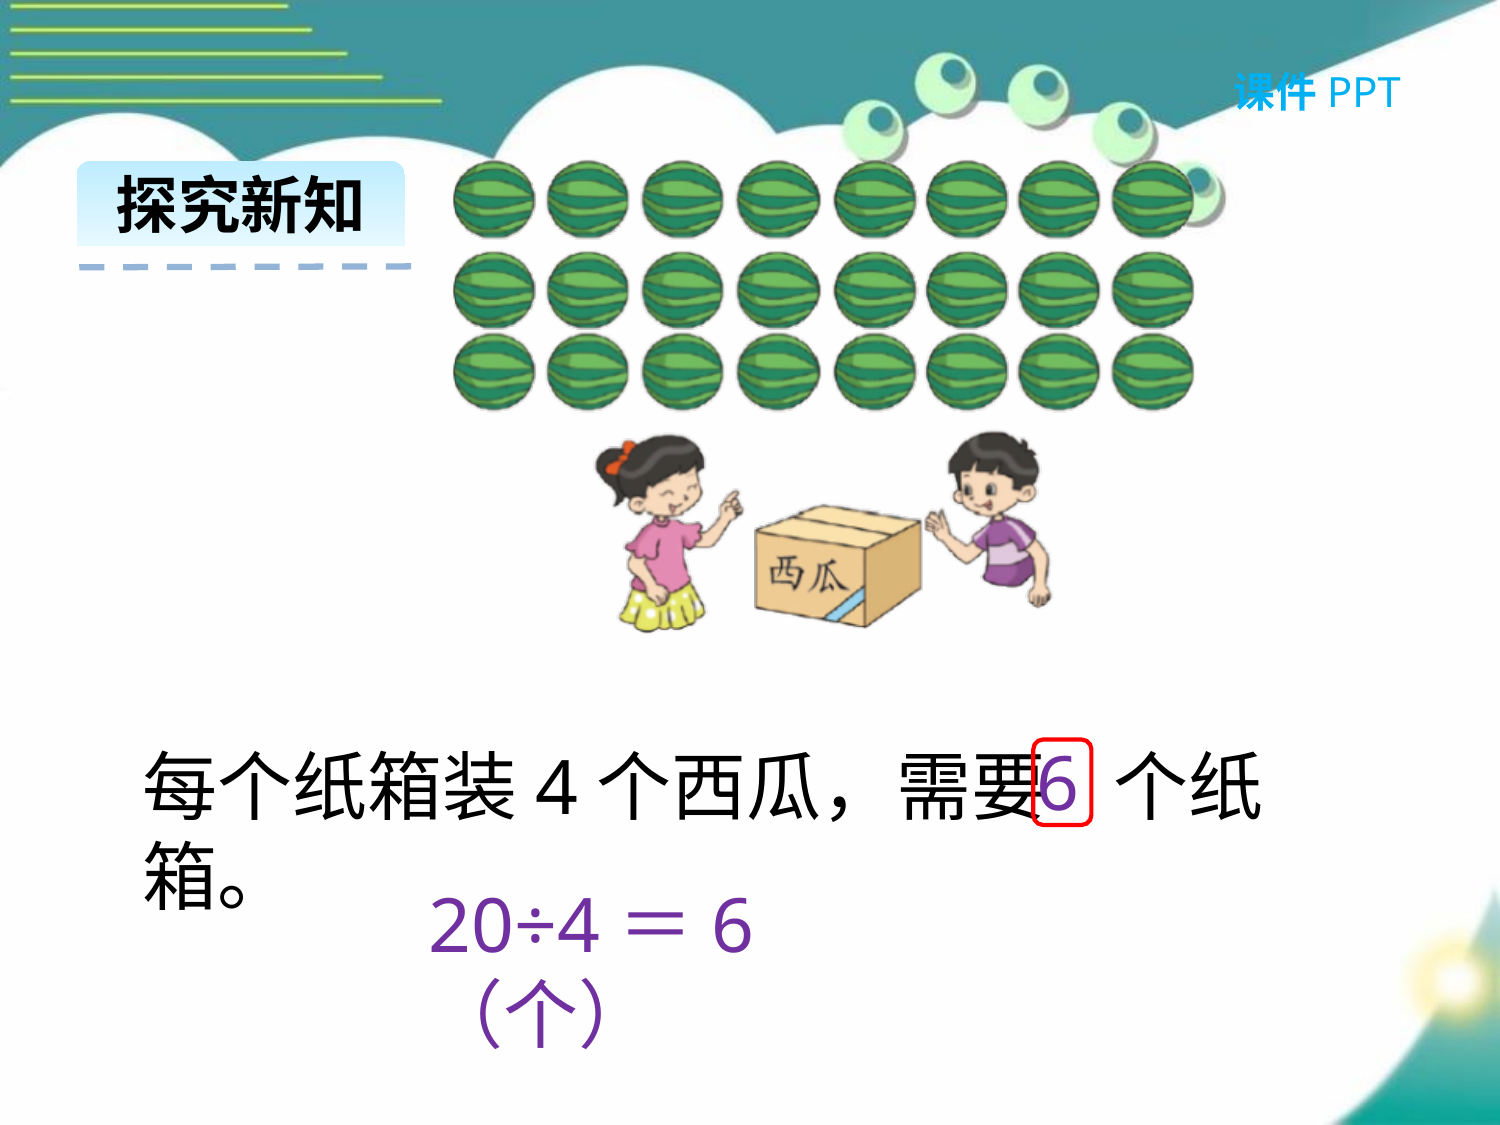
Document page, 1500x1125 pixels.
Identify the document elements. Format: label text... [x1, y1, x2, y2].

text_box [127, 731, 1364, 838]
picture [0, 0, 1500, 1125]
text_box 20÷4＝6（个） [413, 870, 1000, 1065]
text_box 课件PPT [1218, 58, 1418, 124]
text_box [76, 160, 420, 268]
